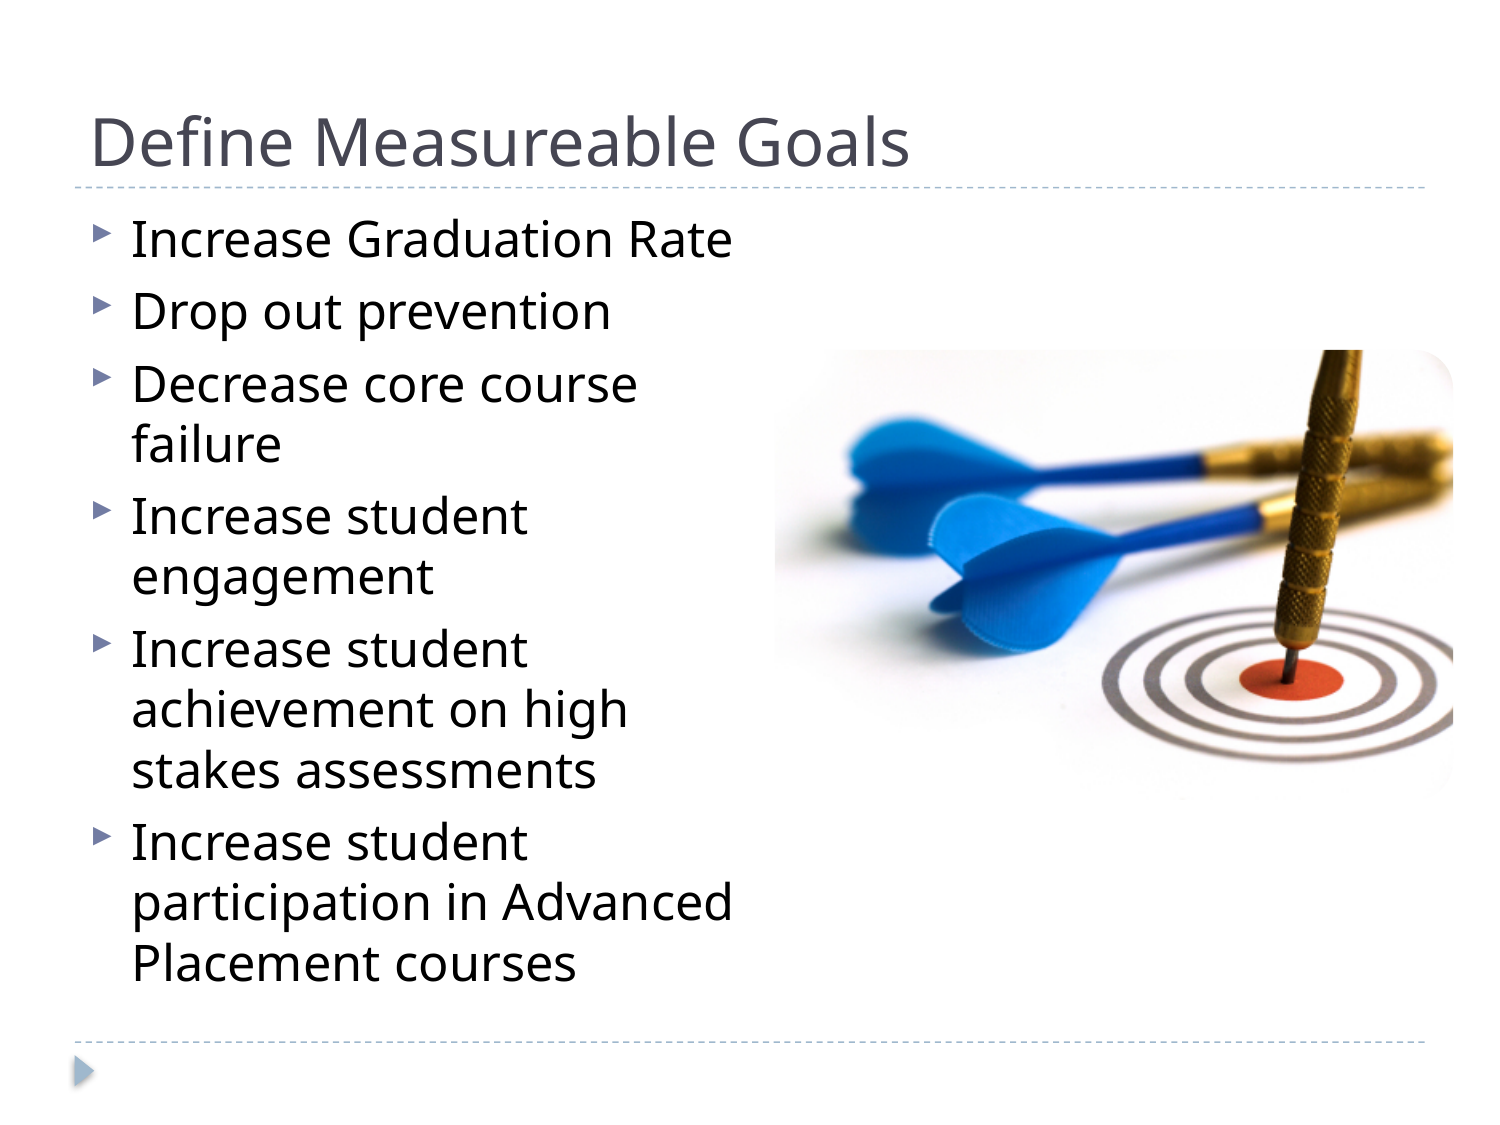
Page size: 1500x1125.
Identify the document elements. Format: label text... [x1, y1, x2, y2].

title Define Measureable Goals [75, 37, 1425, 188]
list Increase Graduation Rate Drop out prevention Decrease core course failure Increase student engagement Increase student achievement on high stakes assessments Increase student participation in Advanced Placement courses [75, 200, 775, 1010]
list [774, 349, 1454, 801]
